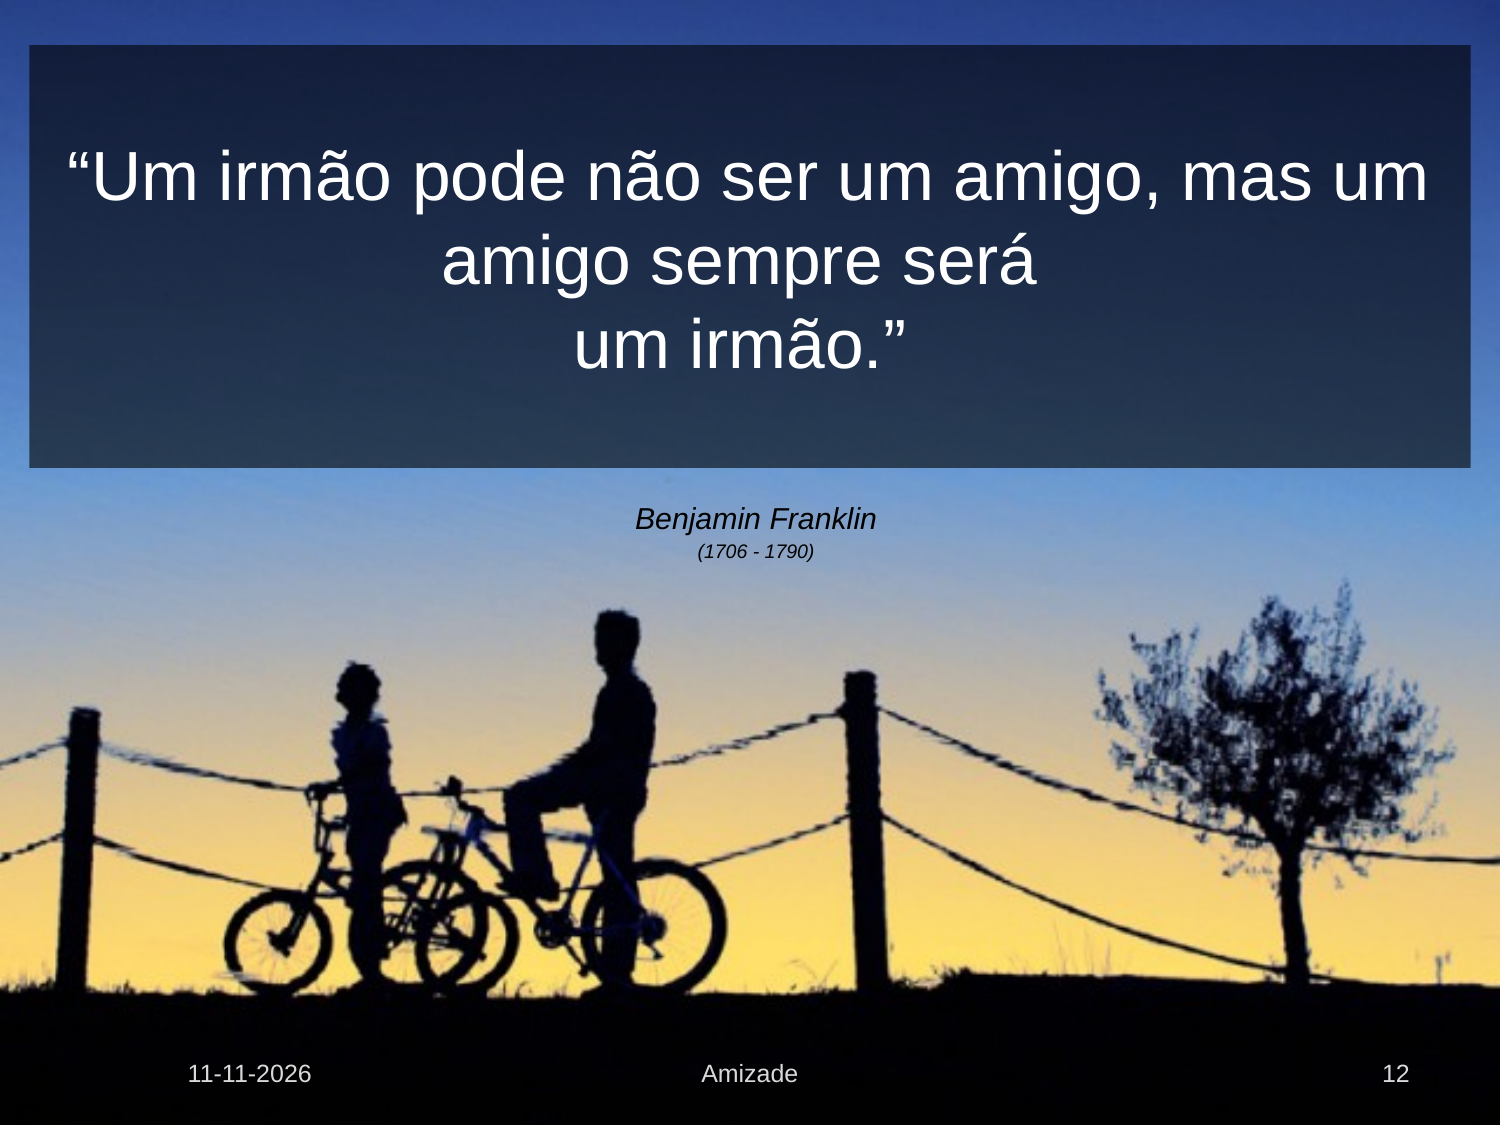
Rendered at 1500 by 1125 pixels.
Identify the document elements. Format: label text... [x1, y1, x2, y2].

list Benjamin Franklin (1706 - 1790) [41, 491, 1471, 575]
picture [0, 0, 1500, 1125]
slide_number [75, 1042, 425, 1103]
slide_number 12 [1074, 1042, 1425, 1103]
footer Amizade [512, 1042, 988, 1103]
title “Um irmão pode não ser um amigo, mas um amigo sempre será um irmão.” [29, 45, 1471, 468]
